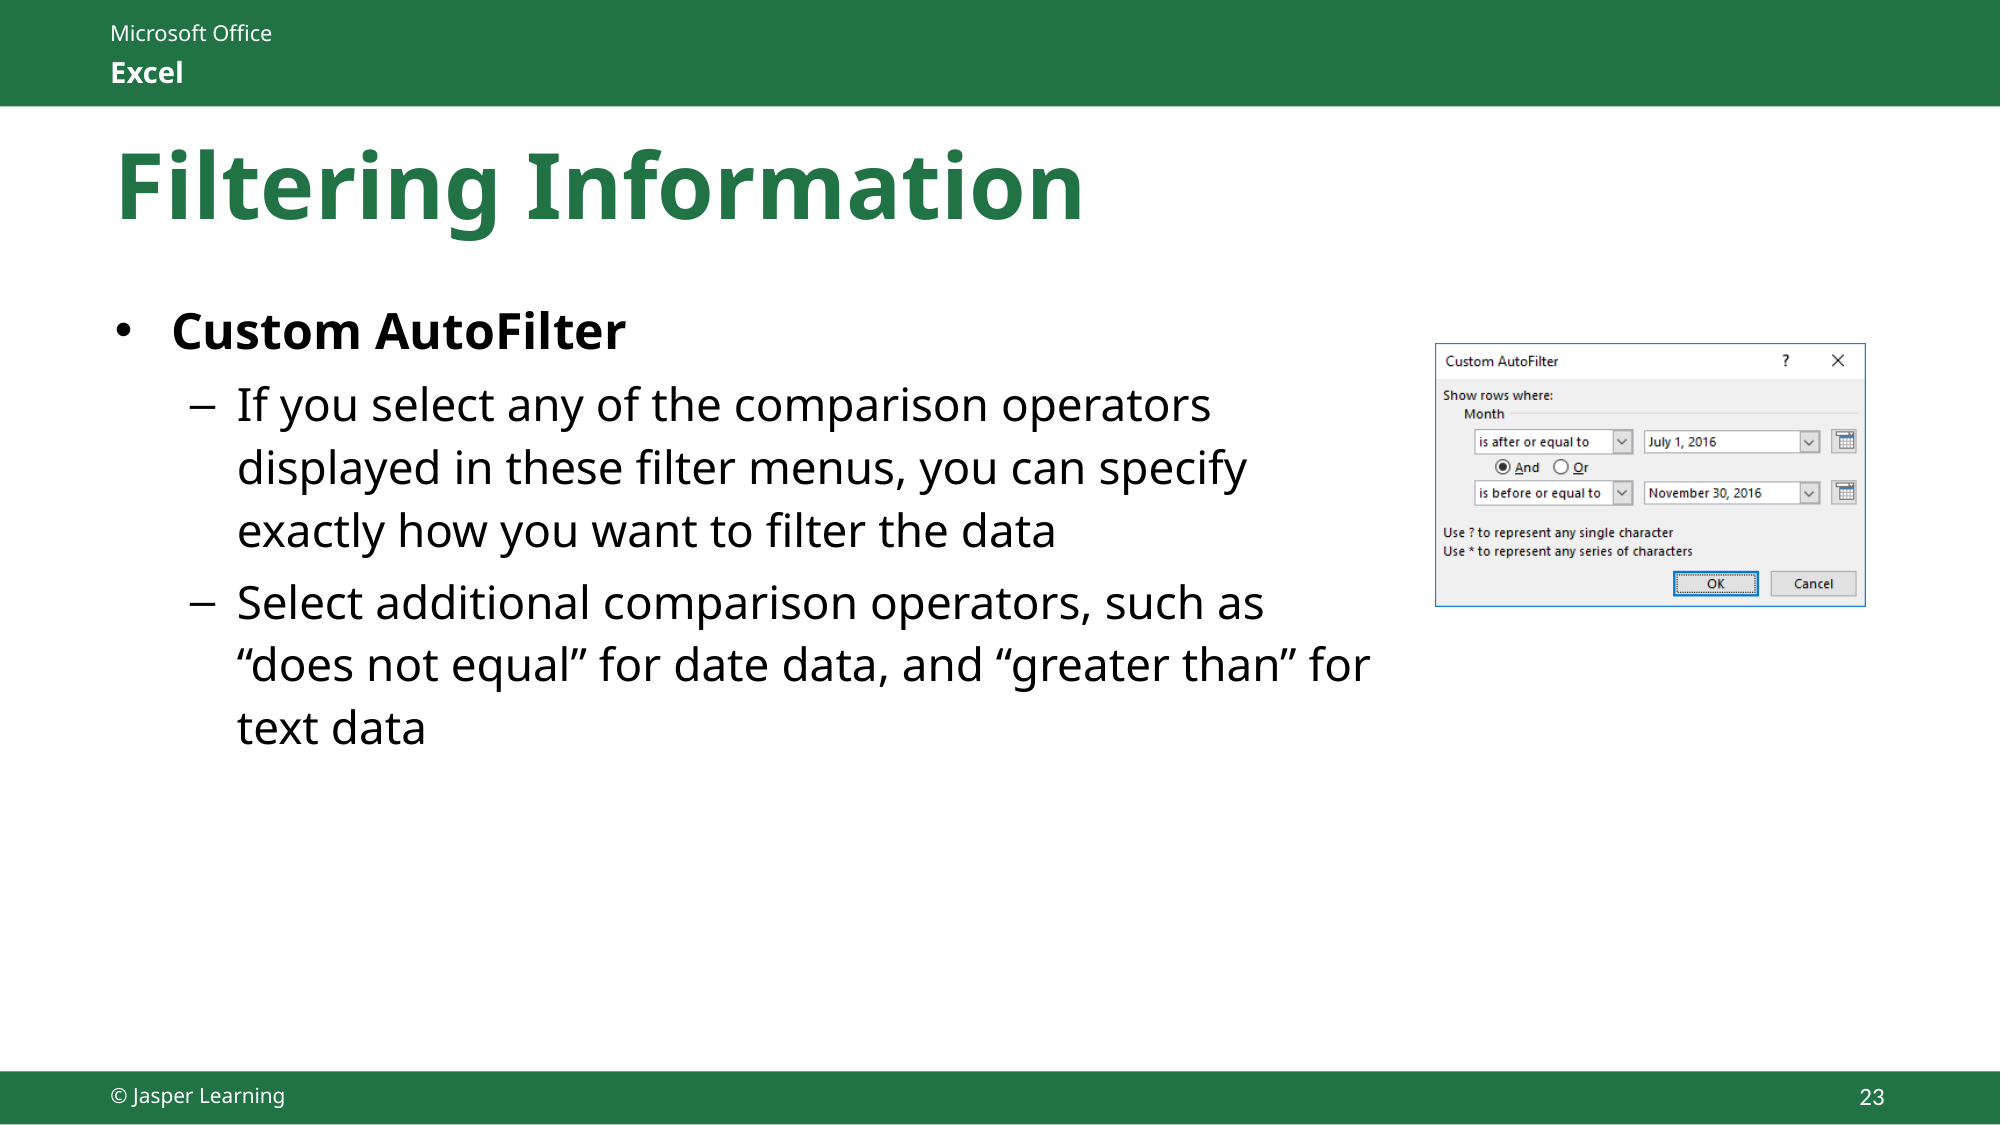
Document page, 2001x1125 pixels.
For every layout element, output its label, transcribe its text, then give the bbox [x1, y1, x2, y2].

slide_number 23 [1433, 1065, 1900, 1125]
title Filtering Information [99, 118, 1866, 248]
footer © Jasper Learning [95, 1065, 729, 1125]
picture [1434, 343, 1866, 608]
list Custom AutoFilter If you select any of the comparison operators displayed in these filter menus, you can specify exactly how you want to filter the data Select additional comparison operators, such as “does not equal” for date data, and “greater than” for text data [99, 283, 1394, 1026]
